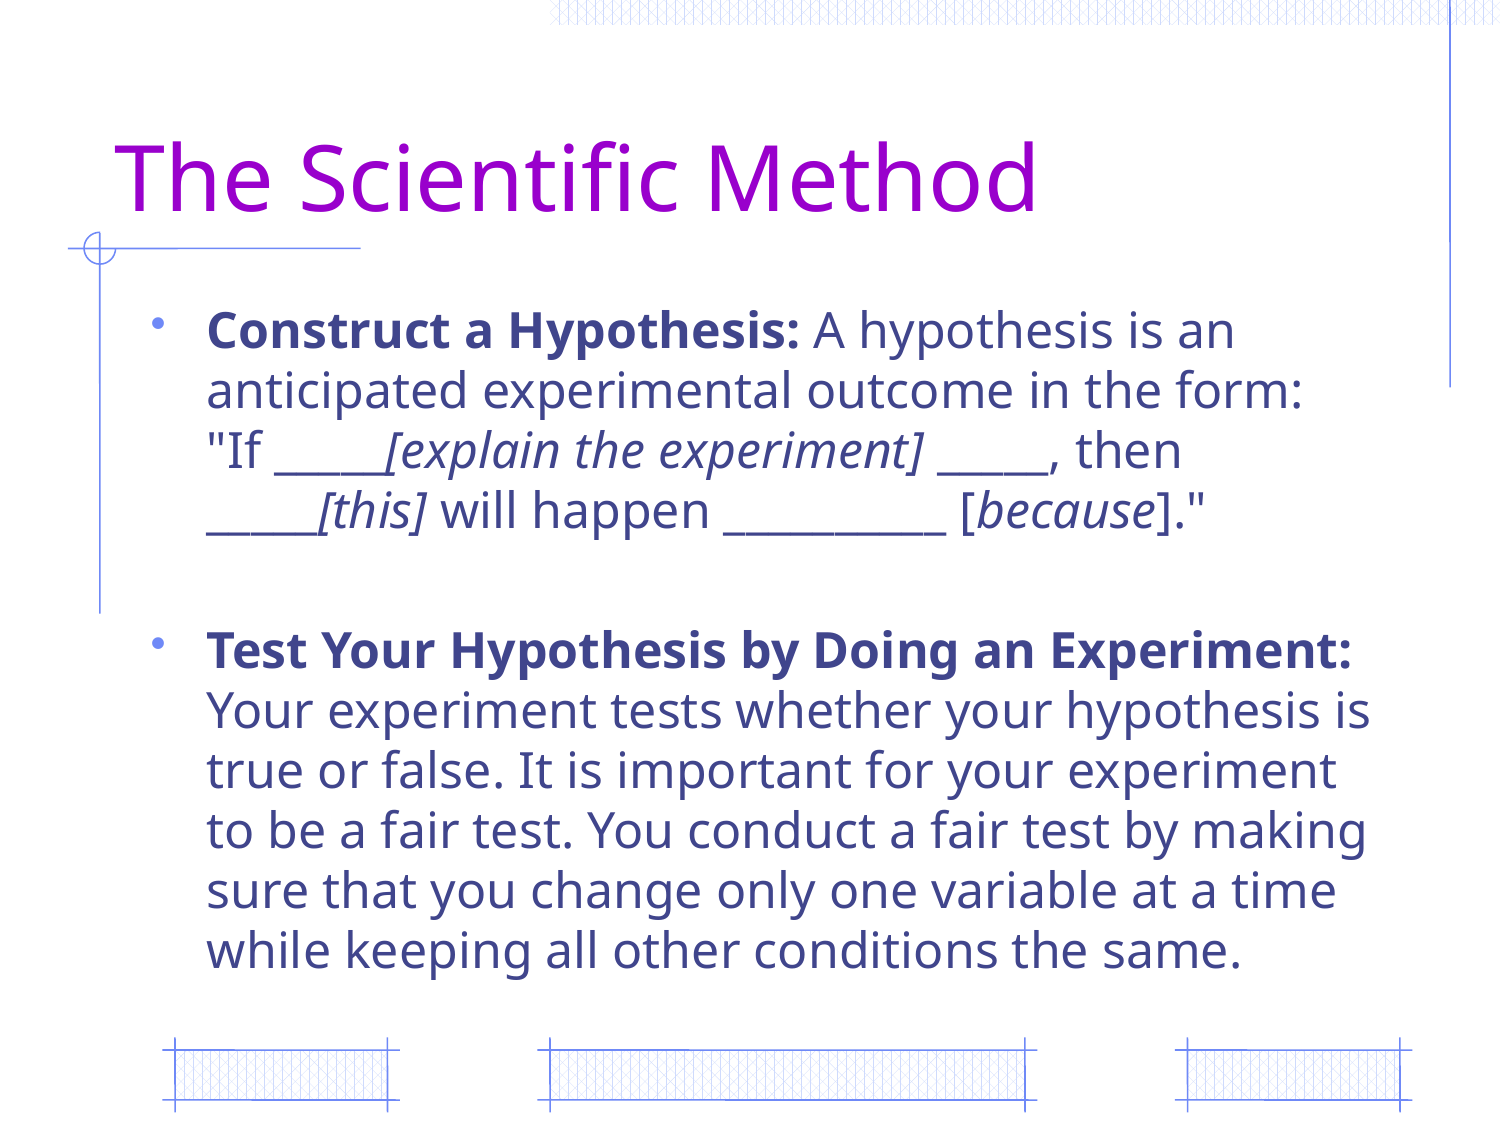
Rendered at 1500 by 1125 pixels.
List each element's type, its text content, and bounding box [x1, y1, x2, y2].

list Construct a Hypothesis: A hypothesis is an anticipated experimental outcome in the form: "If _____[explain the experiment] _____, then _____[this] will happen __________ [because]." Test Your Hypothesis by Doing an Experiment: Your experiment tests whether your hypothesis is true or false. It is important for your experiment to be a fair test. You conduct a fair test by making sure that you change only one variable at a time while keeping all other conditions the same. [135, 290, 1411, 967]
title The Scientific Method [99, 49, 1376, 238]
